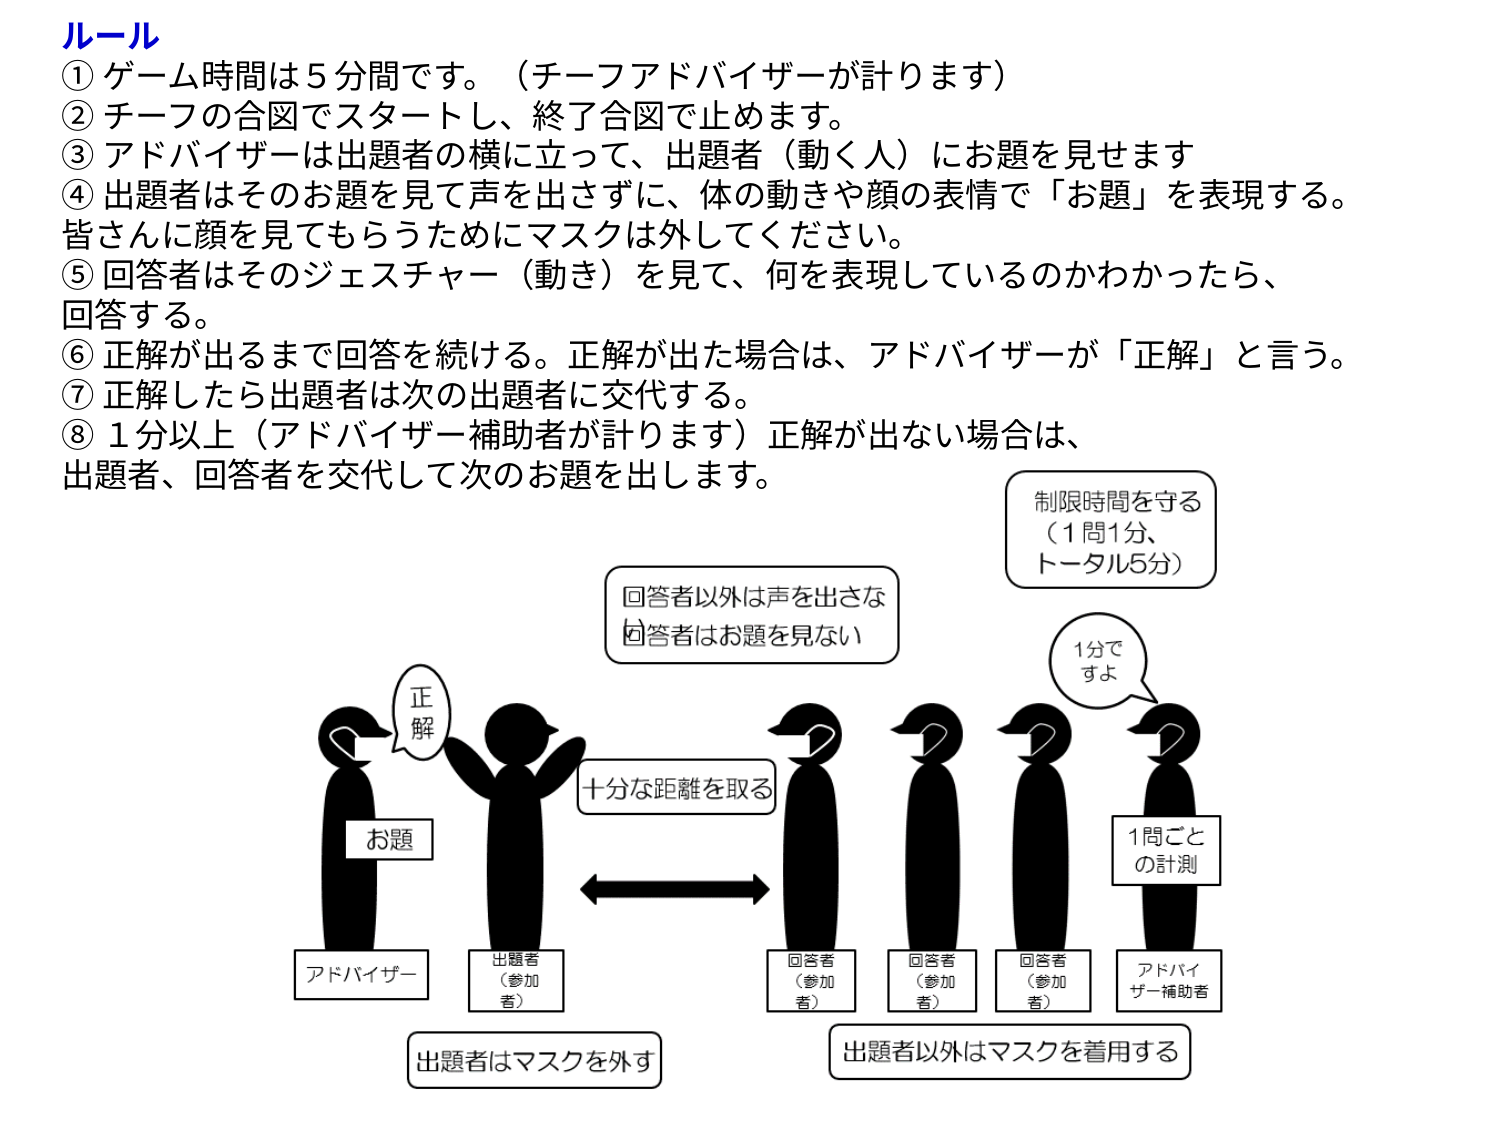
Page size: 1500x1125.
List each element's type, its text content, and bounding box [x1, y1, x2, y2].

picture [265, 446, 1259, 1100]
text_box ルール ①ゲーム時間は５分間です。（チーフアドバイザーが計ります） ②チーフの合図でスタートし、終了合図で止めます。 ③アドバイザーは出題者の横に立って、出題者（動く人）にお題を見せます ④出題者はそのお題を見て声を出さずに、体の動きや顔の表情で「お題」を表現する。 皆さんに顔を見てもらうためにマスクは外してください。 ⑤回答者はそのジェスチャー（動き）を見て、何を表現しているのかわかったら、 回答する。 ⑥正解が出るまで回答を続ける。正解が出た場合は、アドバイザーが「正解」と言う。 ⑦正解したら出題者は次の出題者に交代する。 ⑧１分以上（アドバイザー補助者が計ります）正解が出ない場合は、 出題者、回答者を交代して次のお題を出します。 [46, 7, 1381, 502]
